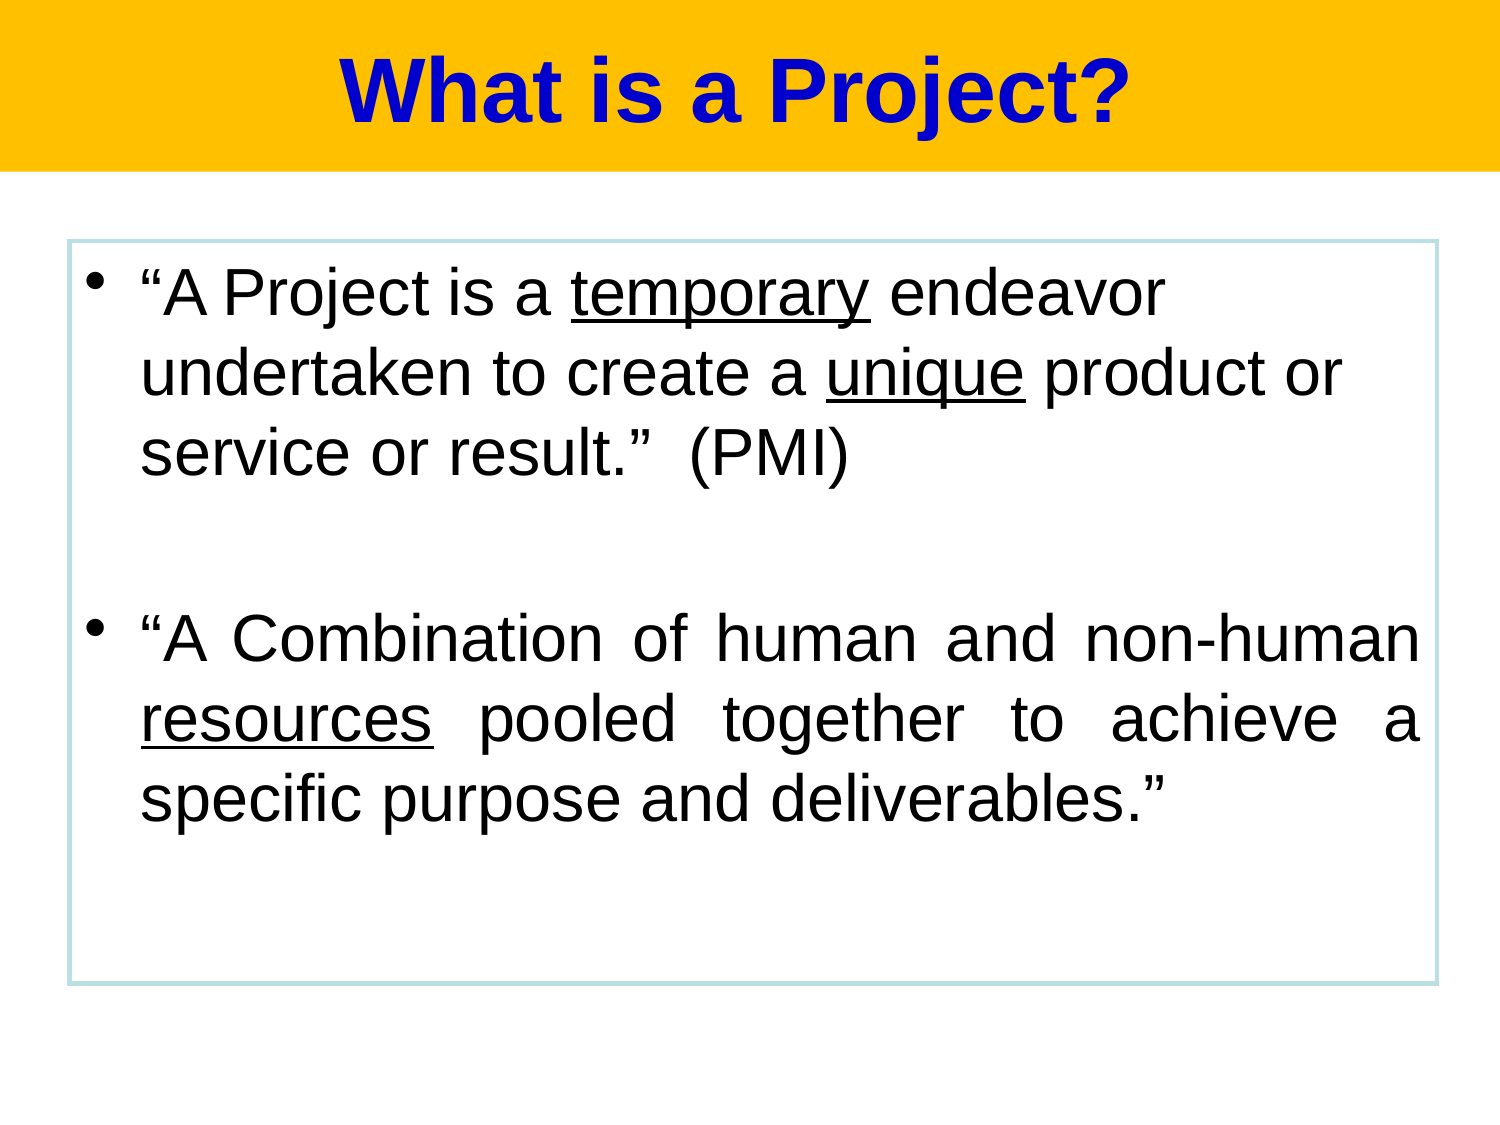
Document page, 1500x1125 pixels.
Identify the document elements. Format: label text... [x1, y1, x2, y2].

list “A Project is a temporary endeavor undertaken to create a unique product or service or result.” (PMI) “A Combination of human and non-human resources pooled together to achieve a specific purpose and deliverables.” [67, 239, 1439, 986]
text_box What is a Project? [0, 0, 1500, 172]
